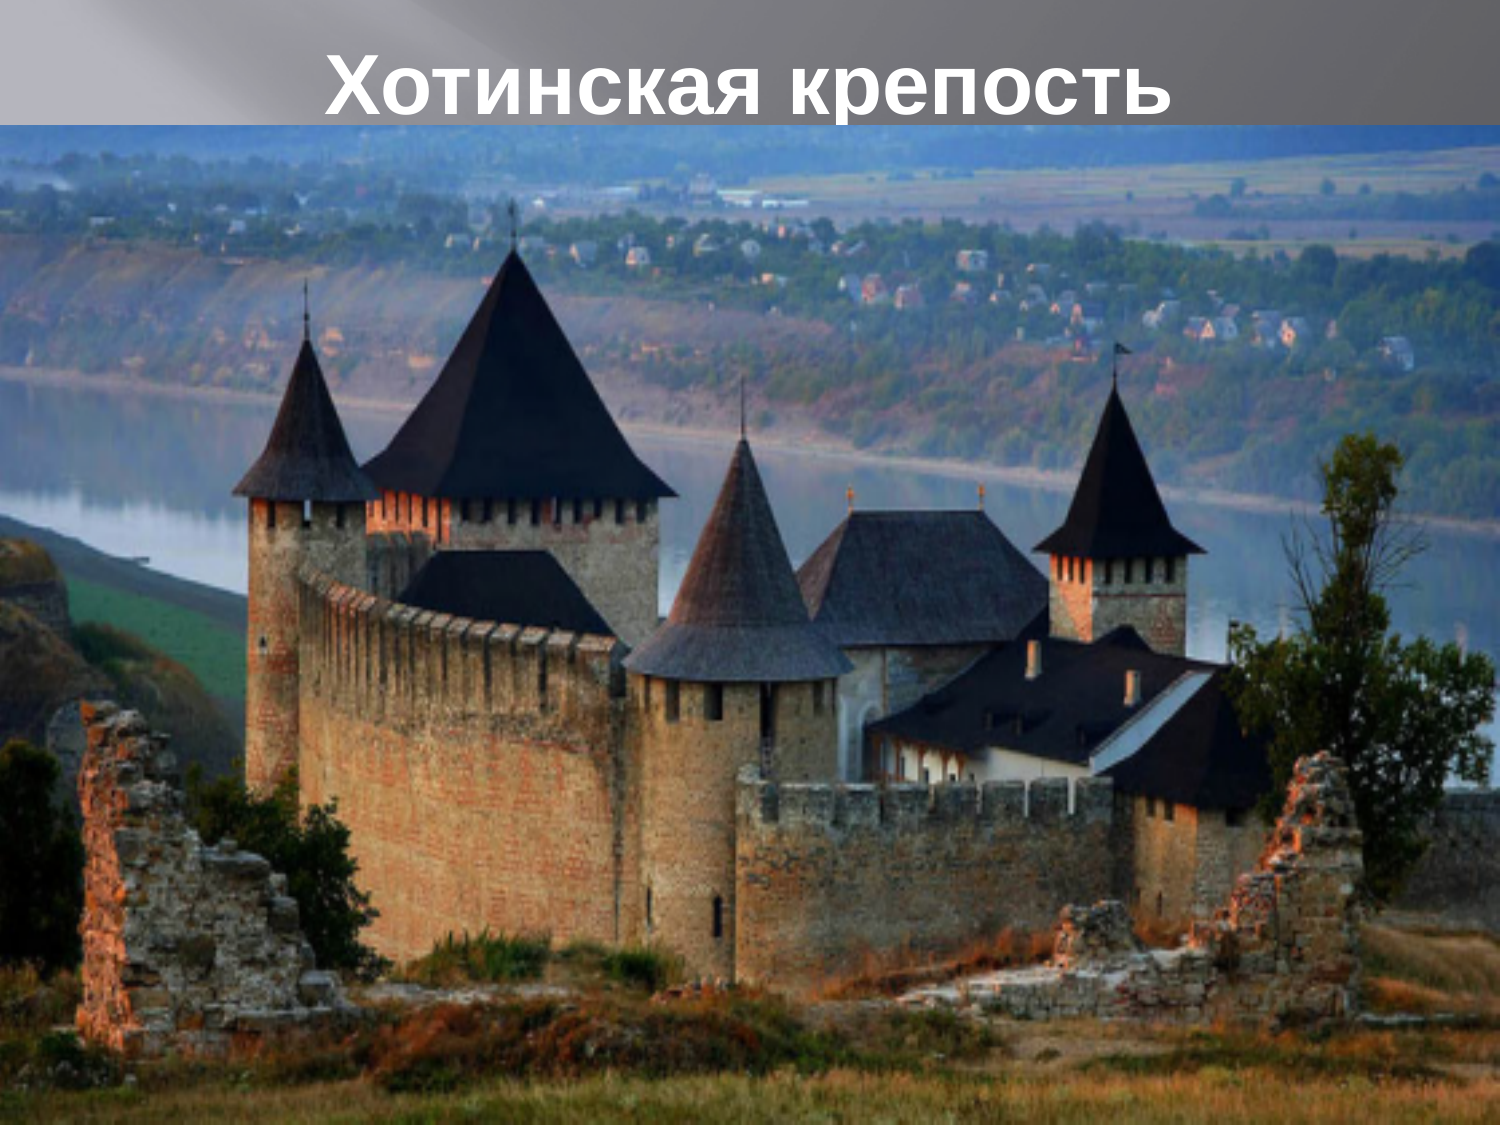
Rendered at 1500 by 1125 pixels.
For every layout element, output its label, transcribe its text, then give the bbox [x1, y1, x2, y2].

title Хотинская крепость [75, 0, 1425, 125]
picture [0, 125, 1500, 1125]
